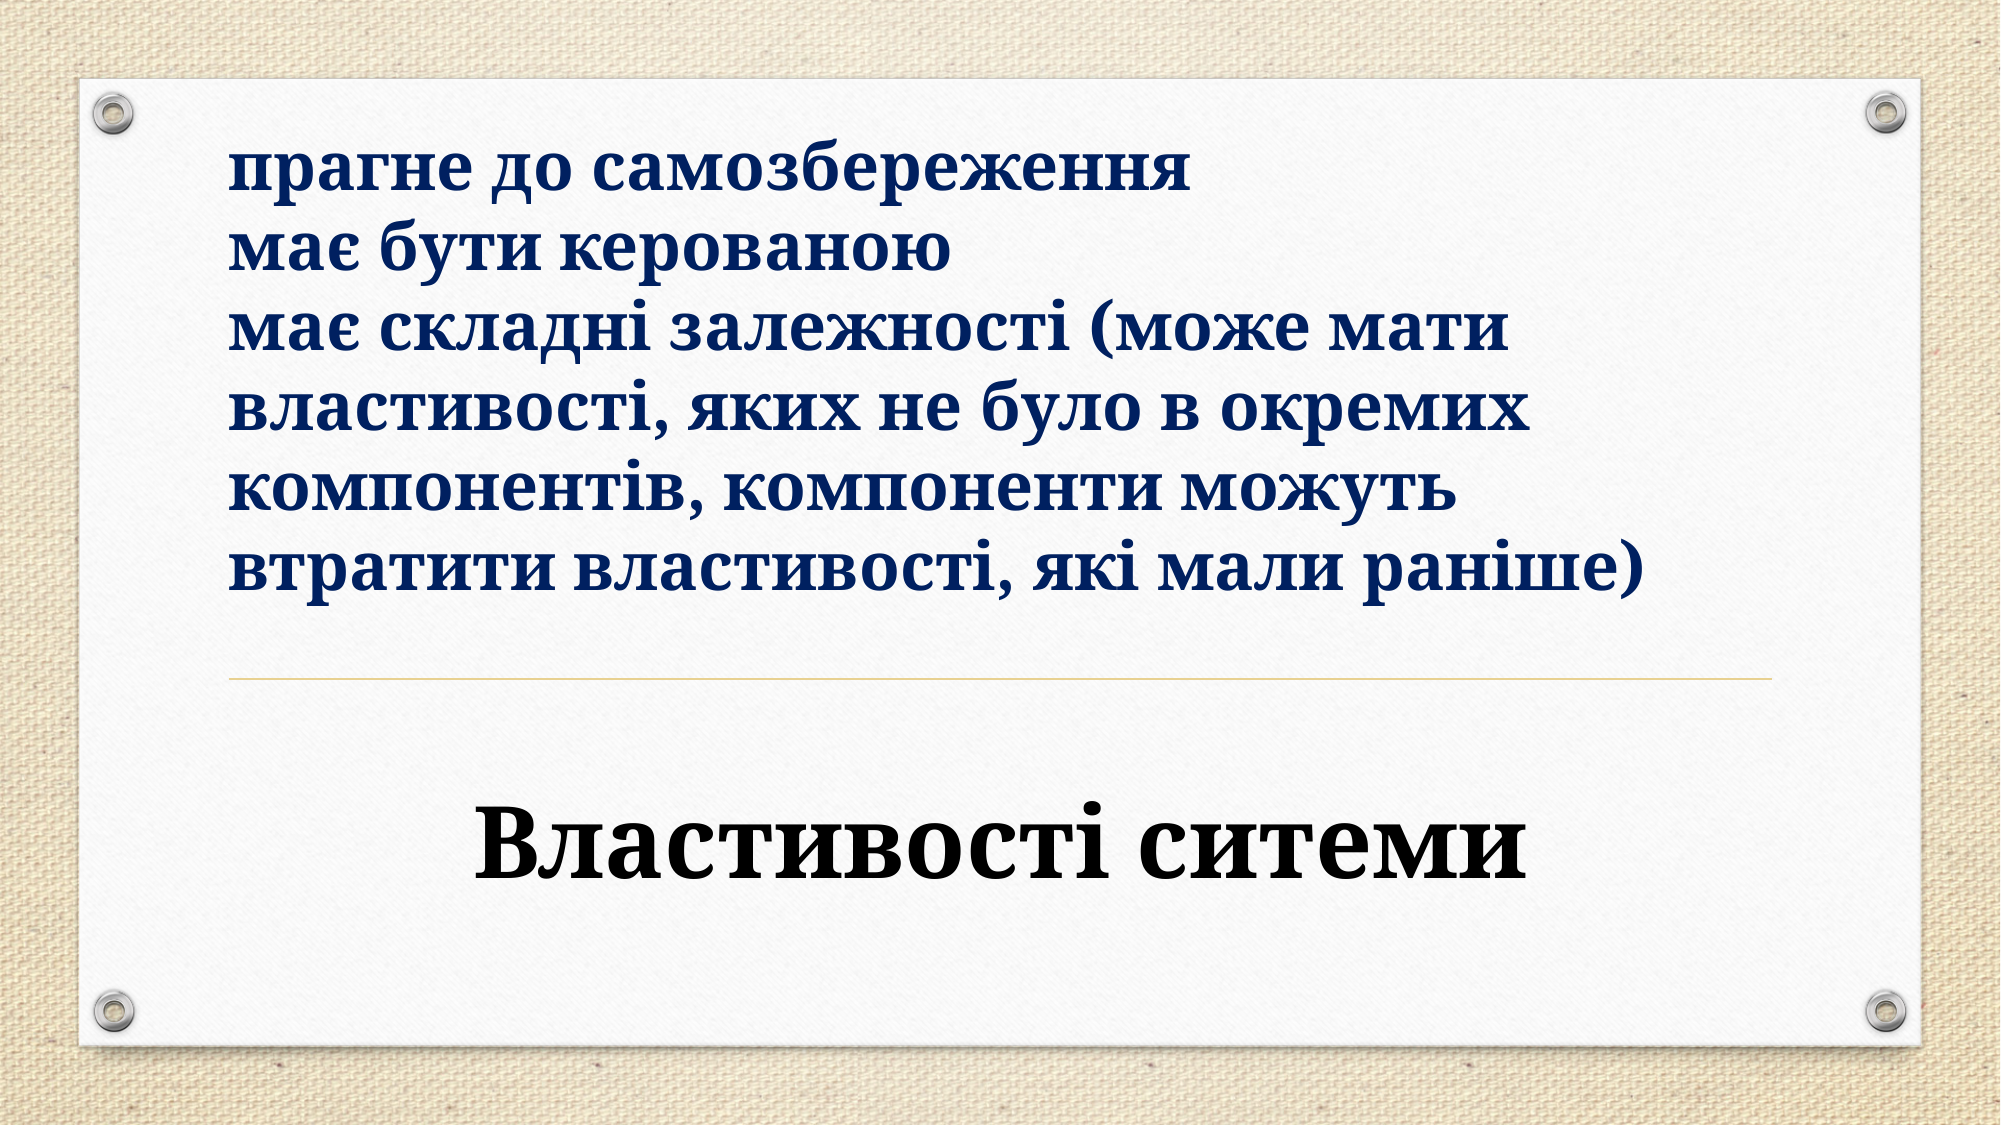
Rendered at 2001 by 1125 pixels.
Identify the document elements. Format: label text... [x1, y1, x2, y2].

title прагне до самозбереження має бути керованою має складні залежності (може мати властивості, яких не було в окремих компонентів, компоненти можуть втратити властивості, які мали раніше) [213, 161, 1788, 646]
list Властивості ситеми [213, 712, 1788, 964]
picture [0, 0, 2001, 1125]
